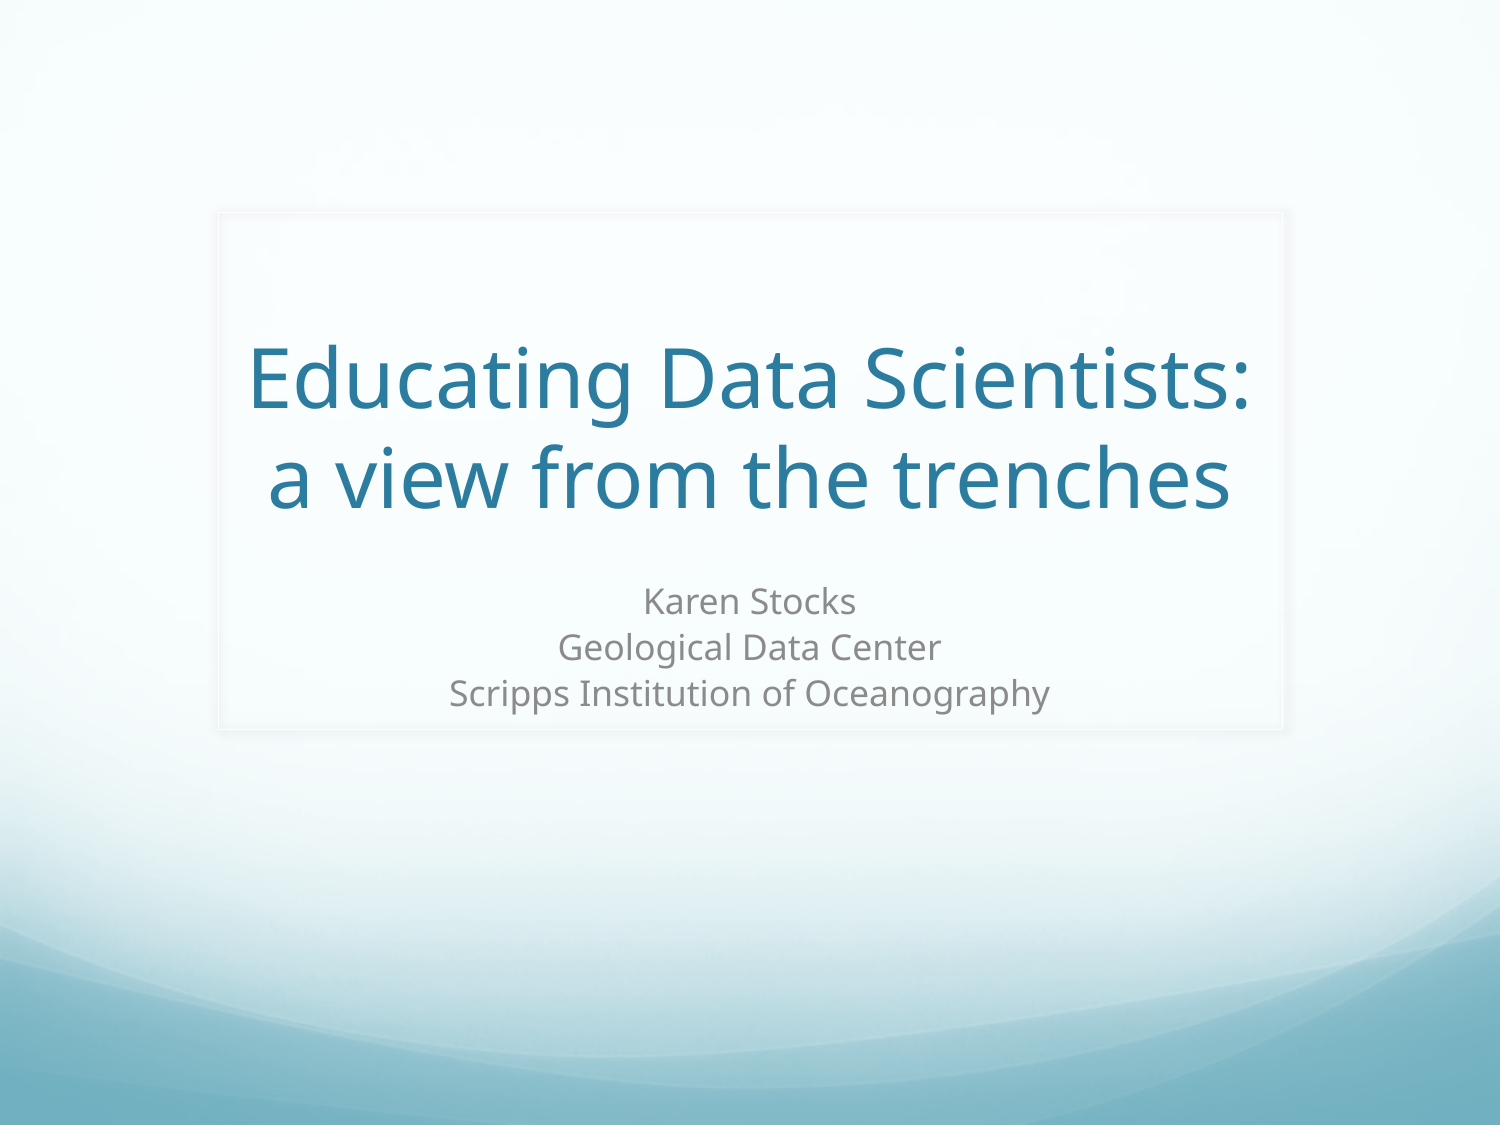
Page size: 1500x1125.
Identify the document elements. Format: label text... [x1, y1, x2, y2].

title Educating Data Scientists: a view from the trenches [217, 249, 1283, 533]
subtitle Karen Stocks Geological Data Center Scripps Institution of Oceanography [217, 571, 1283, 722]
